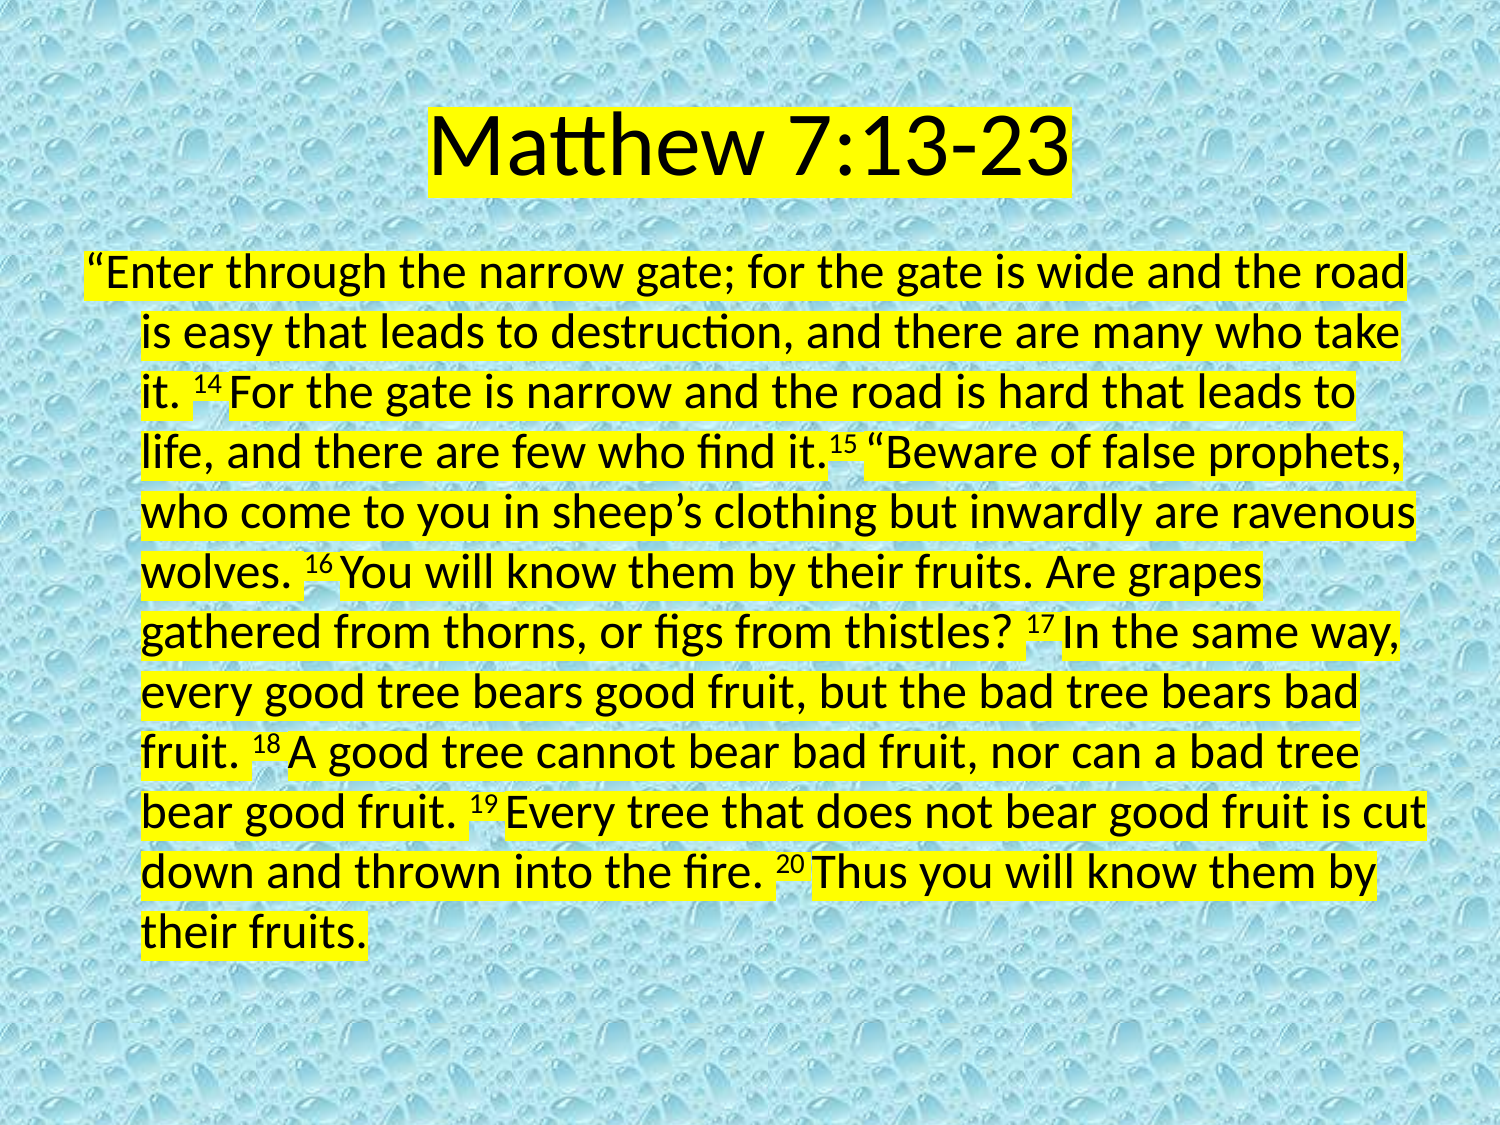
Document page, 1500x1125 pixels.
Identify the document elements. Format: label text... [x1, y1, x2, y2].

picture [0, 0, 1500, 1125]
title Matthew 7:13-23 [75, 45, 1425, 231]
list “Enter through the narrow gate; for the gate is wide and the road is easy that leads to destruction, and there are many who take it. 14 For the gate is narrow and the road is hard that leads to life, and there are few who find it.15 “Beware of false prophets, who come to you in sheep’s clothing but inwardly are ravenous wolves. 16 You will know them by their fruits. Are grapes gathered from thorns, or figs from thistles? 17 In the same way, every good tree bears good fruit, but the bad tree bears bad fruit. 18 A good tree cannot bear bad fruit, nor can a bad tree bear good fruit. 19 Every tree that does not bear good fruit is cut down and thrown into the fire. 20 Thus you will know them by their fruits. [69, 231, 1450, 1100]
